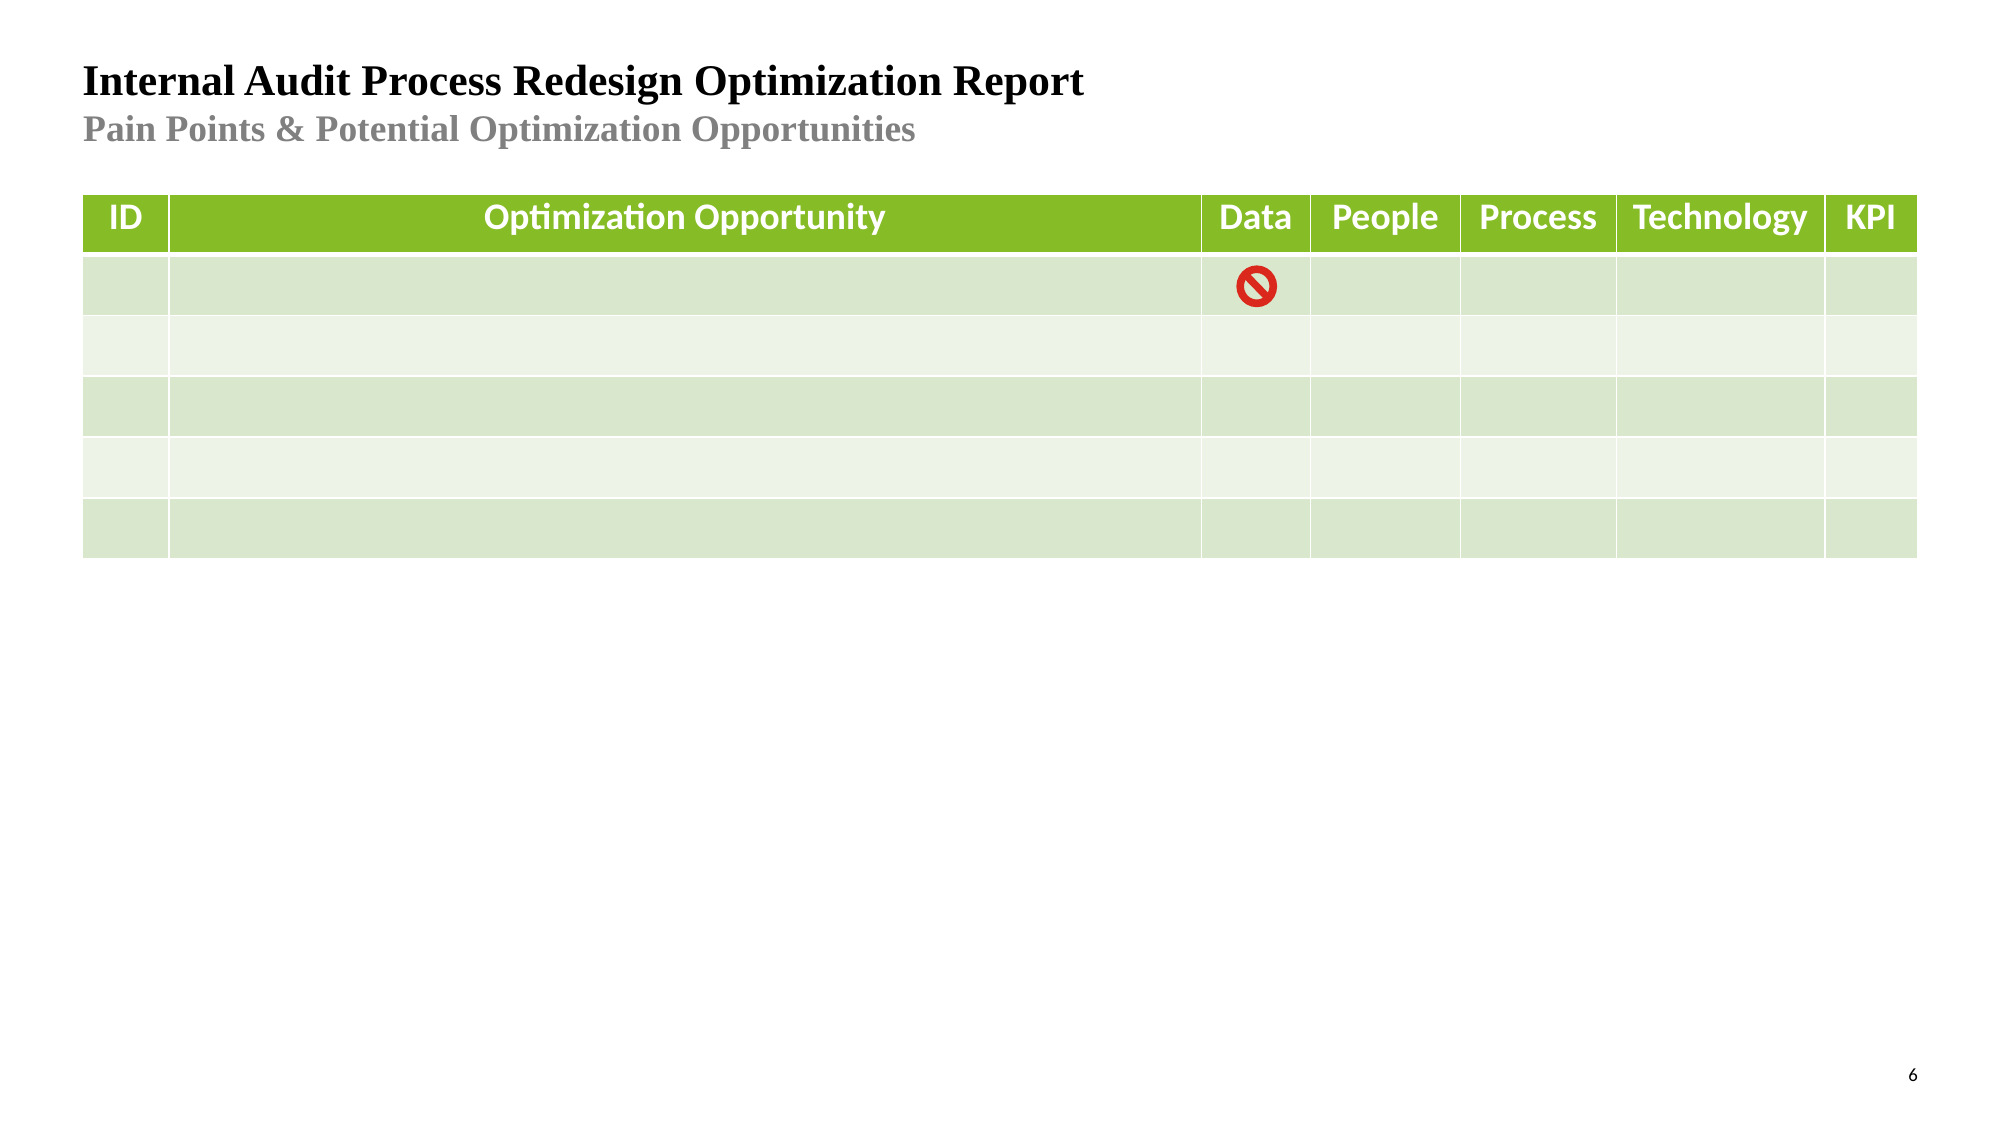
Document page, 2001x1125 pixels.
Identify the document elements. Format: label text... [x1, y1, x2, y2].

table_cell [1826, 438, 1917, 497]
table_cell [1461, 438, 1616, 497]
table_cell [1617, 257, 1824, 315]
table_cell [1311, 316, 1460, 375]
table_cell [1202, 499, 1310, 558]
table_cell [1461, 499, 1616, 558]
text_box Pain Points & Potential Optimization Opportunities [83, 104, 1919, 160]
table_cell [1461, 377, 1616, 436]
table_cell [1826, 257, 1917, 315]
table_cell [1617, 499, 1824, 558]
table_header People [1311, 195, 1460, 252]
table_cell [1202, 316, 1310, 375]
table_cell [170, 257, 1201, 315]
table_cell [1202, 377, 1310, 436]
table_cell [1311, 257, 1460, 315]
table_cell [83, 316, 168, 375]
table_cell [1202, 257, 1310, 315]
table_cell [1461, 316, 1616, 375]
table_cell [170, 377, 1201, 436]
table_header Process [1461, 195, 1616, 252]
table_header Data [1202, 195, 1310, 252]
table_cell [1311, 438, 1460, 497]
table_cell [170, 499, 1201, 558]
table_cell [1311, 377, 1460, 436]
table_cell [1617, 377, 1824, 436]
table_header Optimization Opportunity [170, 195, 1201, 252]
table_cell [1826, 377, 1917, 436]
table_cell [1826, 499, 1917, 558]
table_cell [1311, 499, 1460, 558]
table_cell [1202, 438, 1310, 497]
title Internal Audit Process Redesign Optimization Report [82, 52, 1918, 107]
table_cell [170, 316, 1201, 375]
table_cell [1617, 316, 1824, 375]
table_header KPI [1826, 195, 1917, 252]
table_header Technology [1617, 195, 1824, 252]
text_box [1236, 265, 1278, 308]
table_cell [83, 499, 168, 558]
table_header ID [83, 195, 168, 252]
table_cell [83, 377, 168, 436]
table_cell [83, 257, 168, 315]
table_cell [1461, 257, 1616, 315]
table_cell [83, 438, 168, 497]
table_cell [1826, 316, 1917, 375]
table_cell [1617, 438, 1824, 497]
table_cell [170, 438, 1201, 497]
